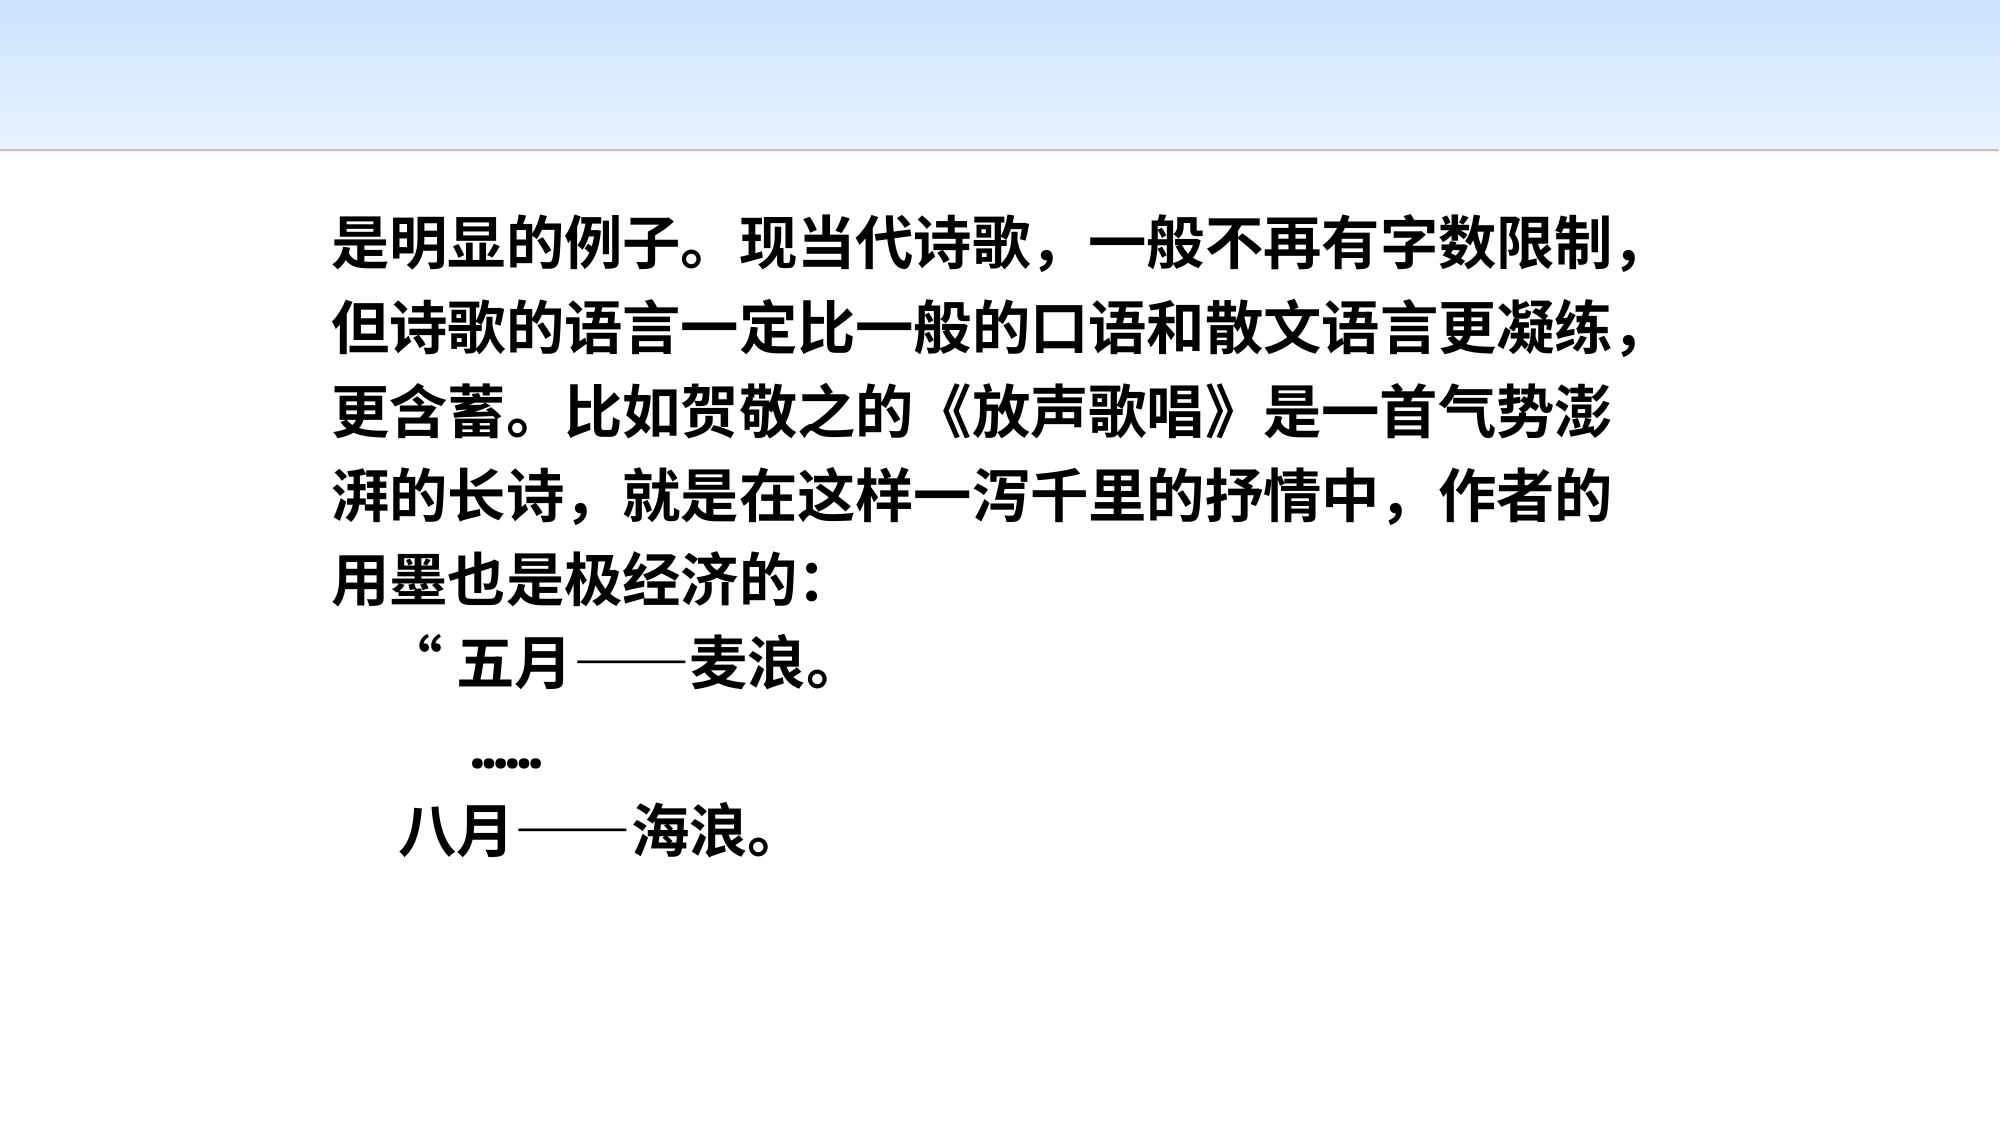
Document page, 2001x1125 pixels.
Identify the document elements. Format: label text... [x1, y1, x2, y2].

text_box 是明显的例子。现当代诗歌，一般不再有字数限制，但诗歌的语言一定比一般的口语和散文语言更凝练，更含蓄。比如贺敬之的《放声歌唱》是一首气势澎湃的长诗，就是在这样一泻千里的抒情中，作者的用墨也是极经济的： “五月——麦浪。 …… 八月——海浪。 [316, 185, 1645, 872]
